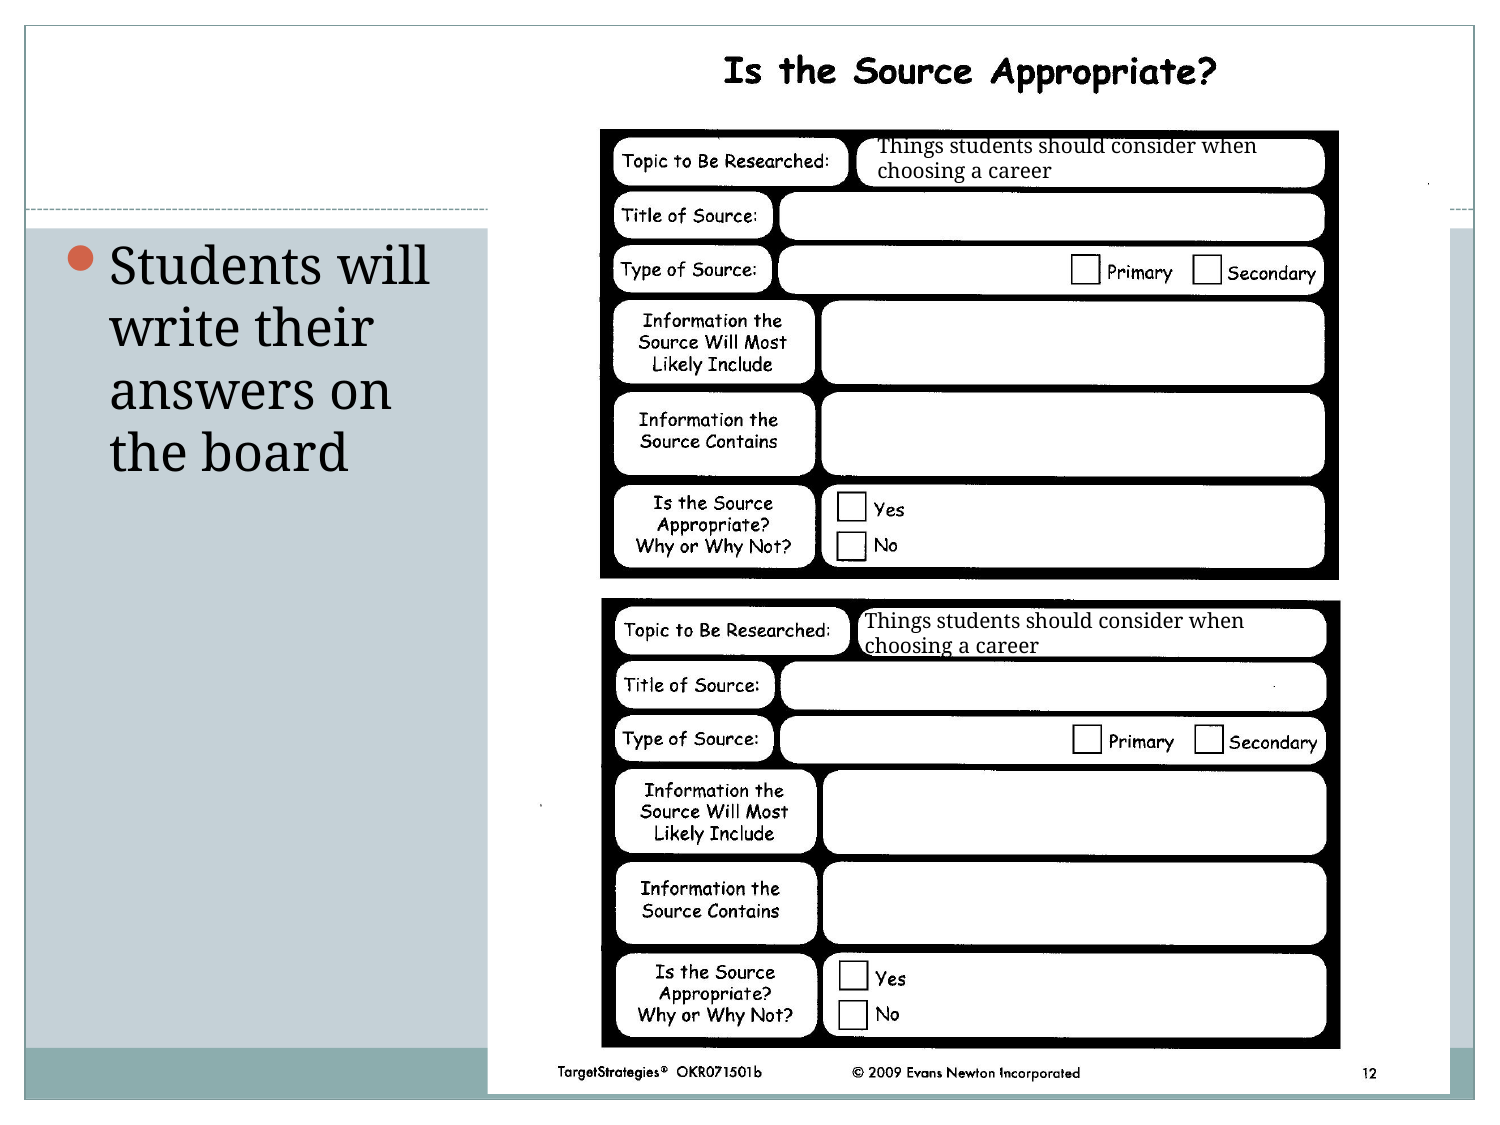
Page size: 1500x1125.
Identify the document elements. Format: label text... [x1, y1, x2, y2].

picture [487, 37, 1451, 1094]
list Students will write their answers on the board [49, 224, 475, 993]
